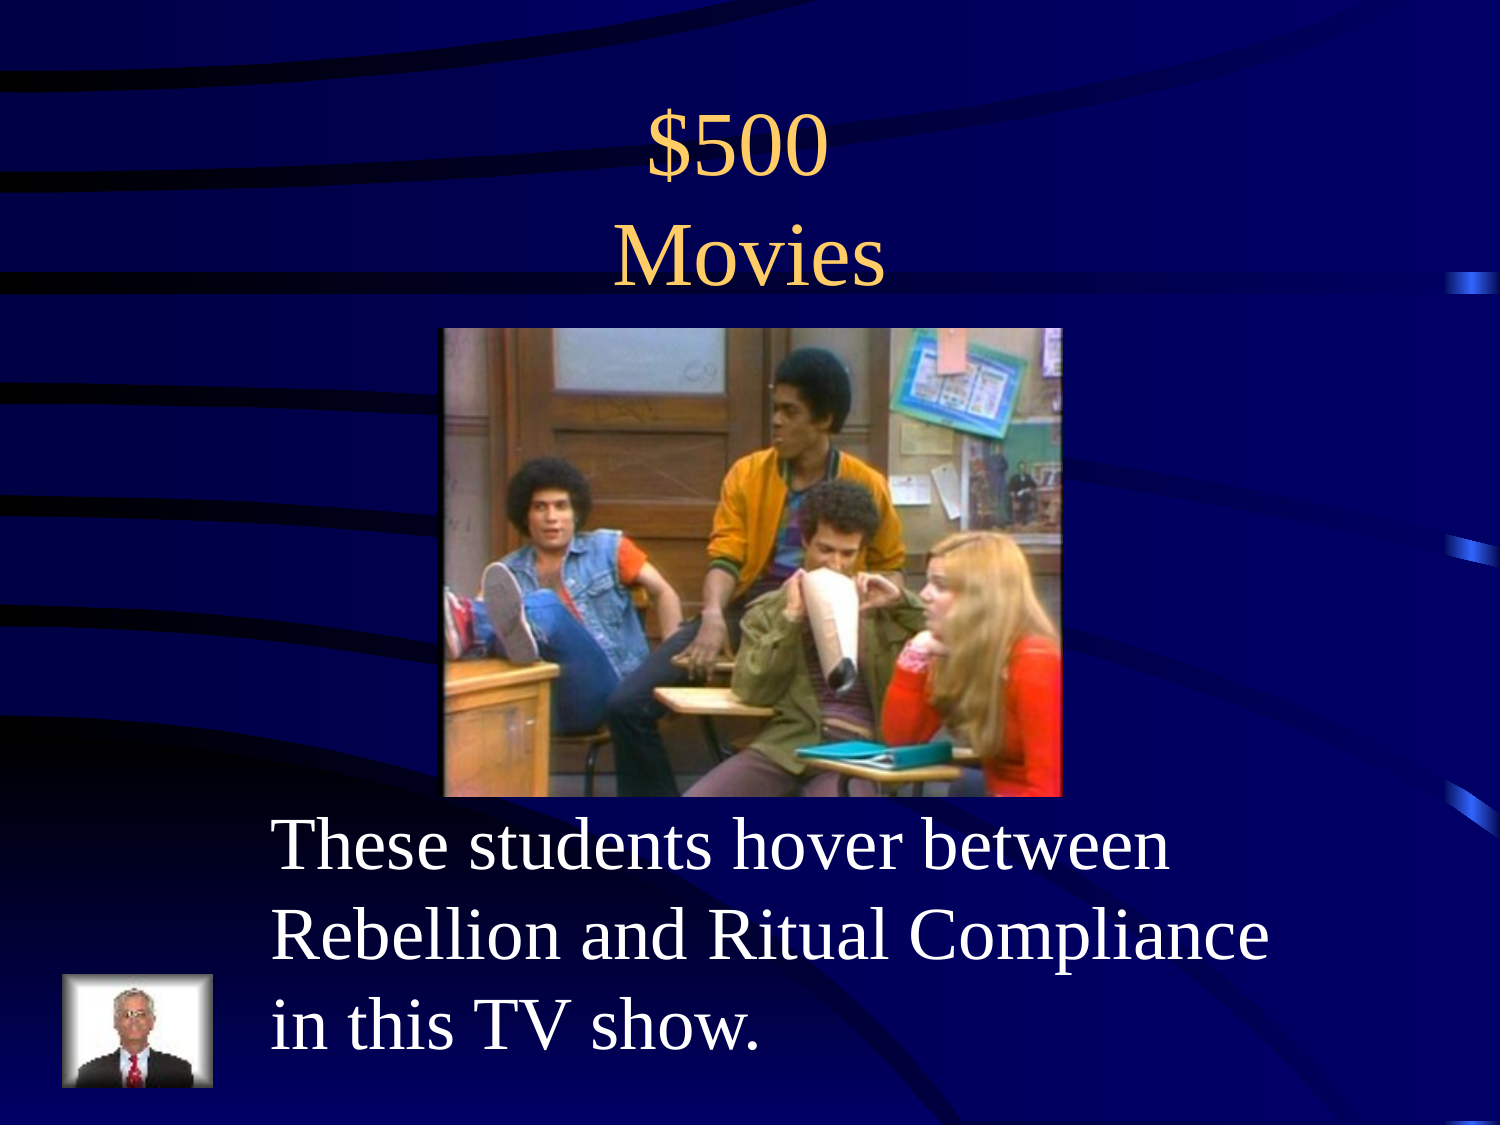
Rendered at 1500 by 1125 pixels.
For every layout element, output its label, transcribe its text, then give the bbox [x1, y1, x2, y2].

picture [437, 327, 1063, 798]
picture [62, 974, 213, 1088]
title $500 Movies [112, 99, 1388, 288]
text_box These students hover between Rebellion and Ritual Compliance in this TV show. [255, 787, 1306, 1073]
